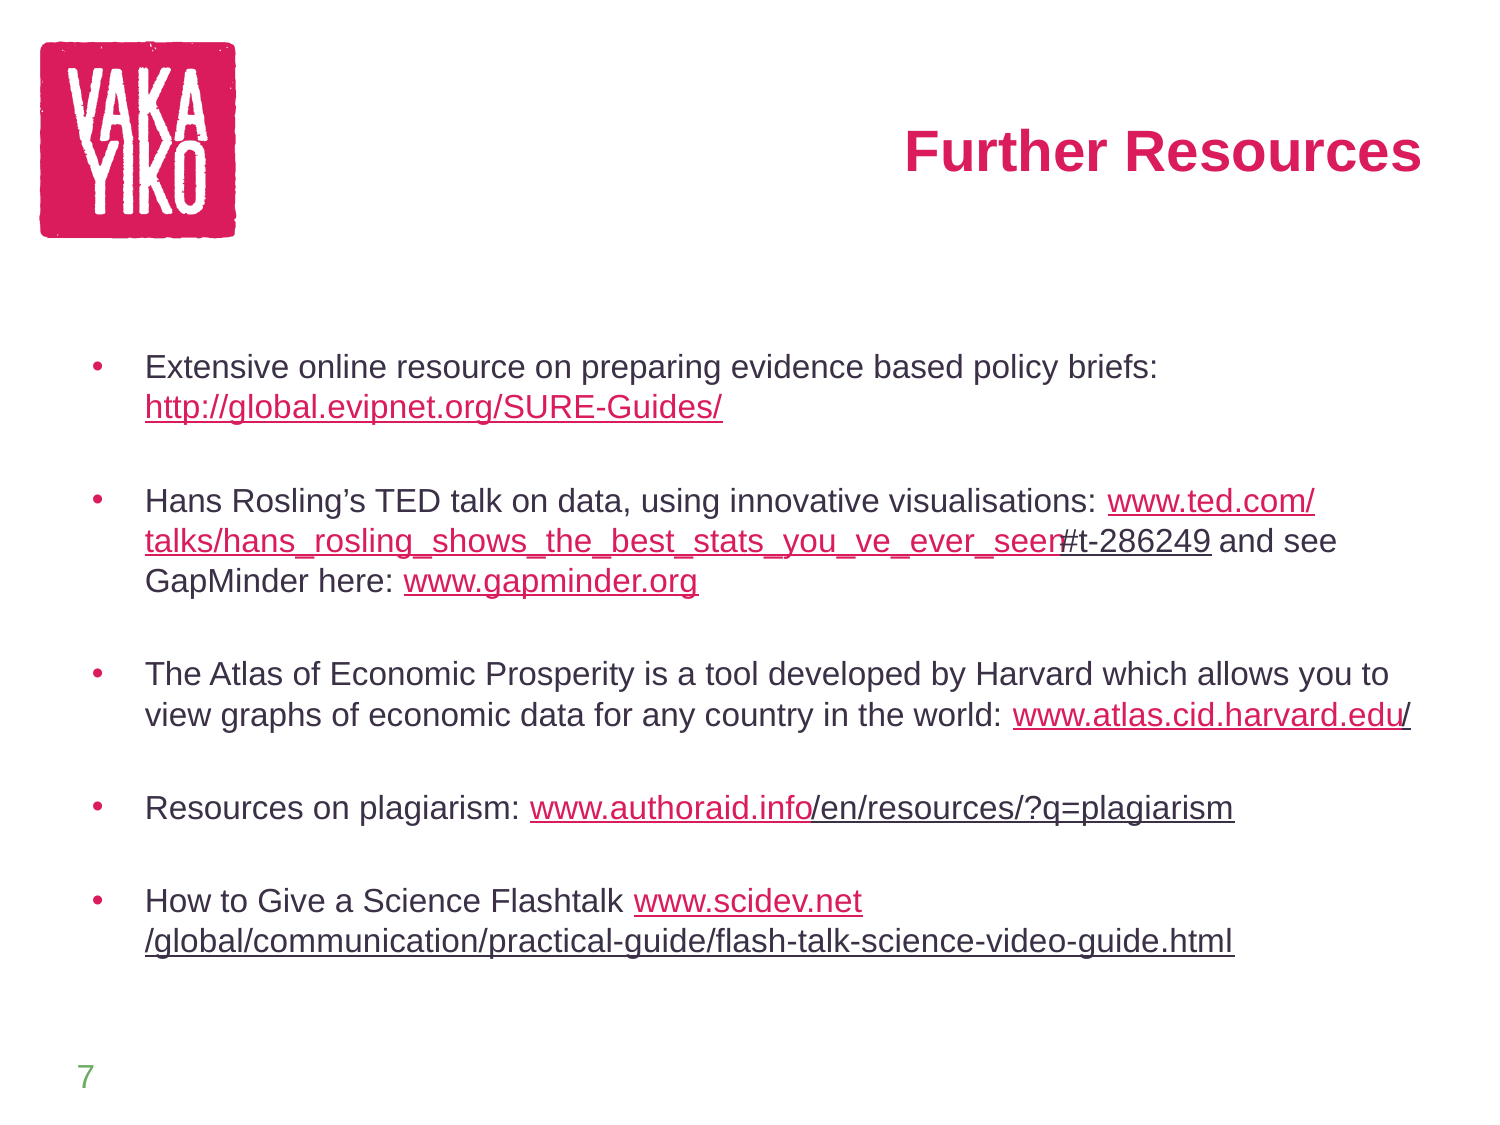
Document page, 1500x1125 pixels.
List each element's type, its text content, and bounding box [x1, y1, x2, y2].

list Extensive online resource on preparing evidence based policy briefs: http://global.evipnet.org/SURE-Guides/ Hans Rosling’s TED talk on data, using innovative visualisations: www.ted.com/talks/hans_rosling_shows_the_best_stats_you_ve_ever_seen#t-286249 and see GapMinder here: www.gapminder.org The Atlas of Economic Prosperity is a tool developed by Harvard which allows you to view graphs of economic data for any country in the world: www.atlas.cid.harvard.edu/ Resources on plagiarism: www.authoraid.info/en/resources/?q=plagiarism How to Give a Science Flashtalk www.scidev.net/global/communication/practical-guide/flash-talk-science-video-guide.html [76, 338, 1427, 1005]
title Further Resources [419, 113, 1424, 209]
picture [21, 23, 254, 256]
slide_number 7 [76, 1035, 266, 1095]
